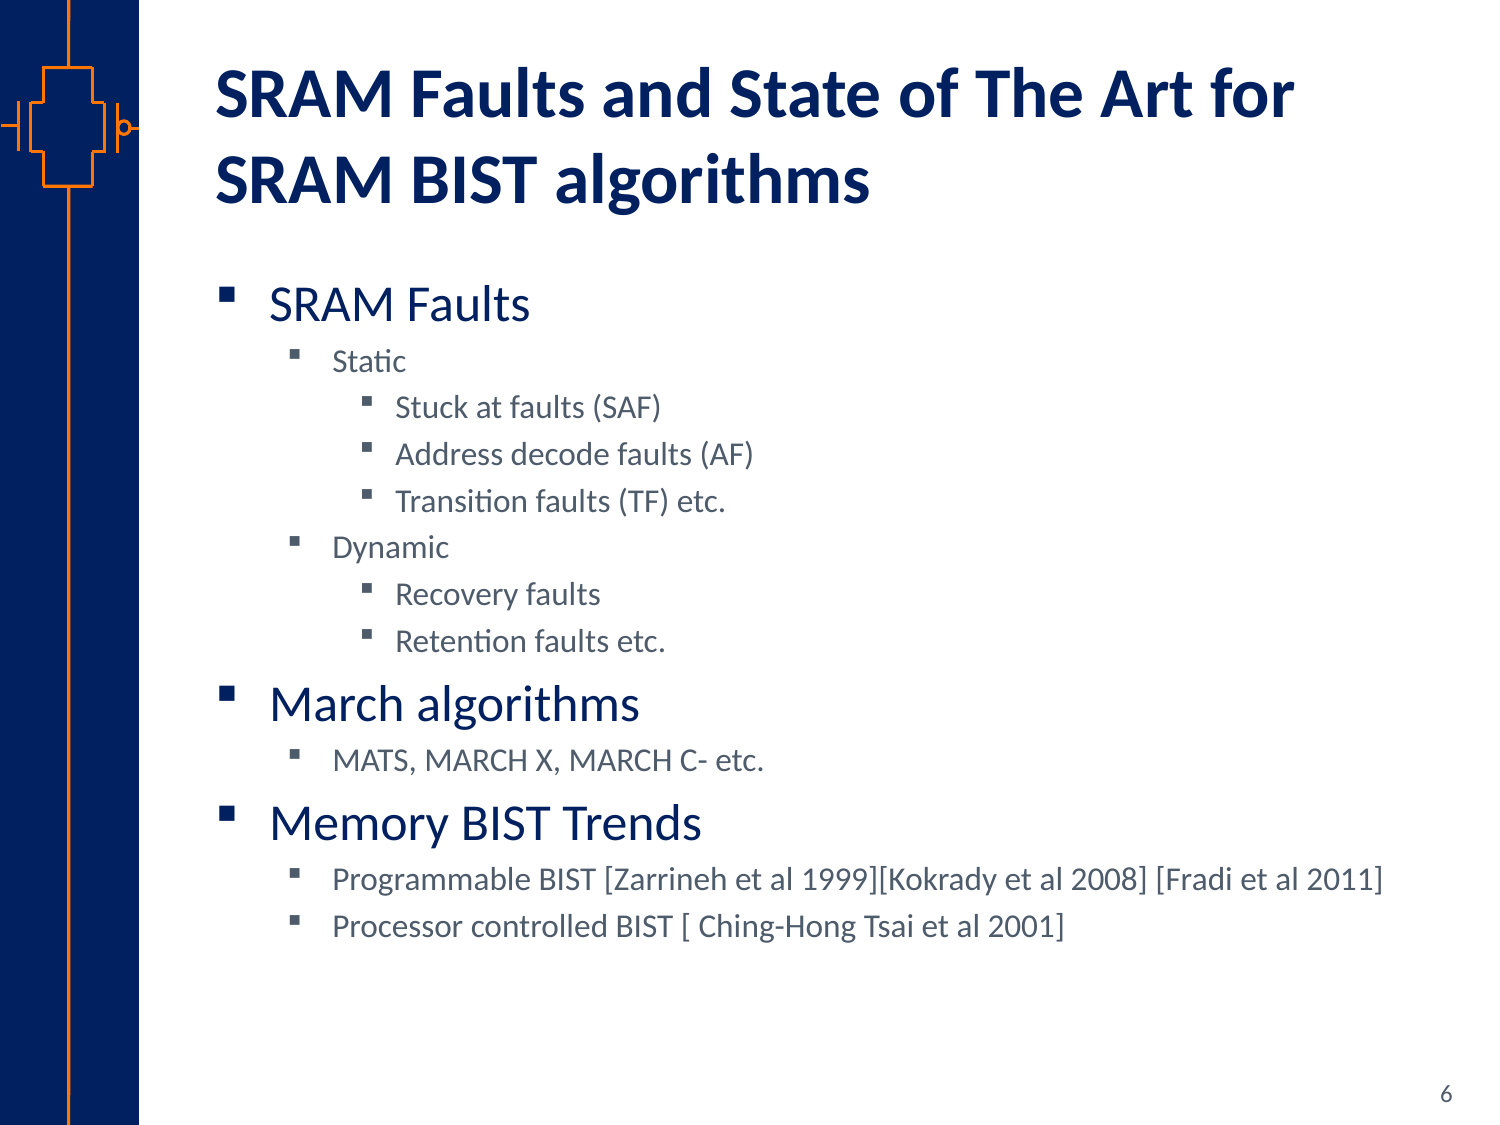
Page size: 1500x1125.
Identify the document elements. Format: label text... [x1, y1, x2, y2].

slide_number 6 [1425, 1062, 1488, 1123]
list SRAM Faults Static Stuck at faults (SAF) Address decode faults (AF) Transition faults (TF) etc. Dynamic Recovery faults Retention faults etc. March algorithms MATS, MARCH X, MARCH C- etc. Memory BIST Trends Programmable BIST [Zarrineh et al 1999][Kokrady et al 2008] [Fradi et al 2011] Processor controlled BIST [ Ching-Hong Tsai et al 2001] [200, 262, 1425, 988]
title SRAM Faults and State of The Art for SRAM BIST algorithms [200, 37, 1388, 225]
